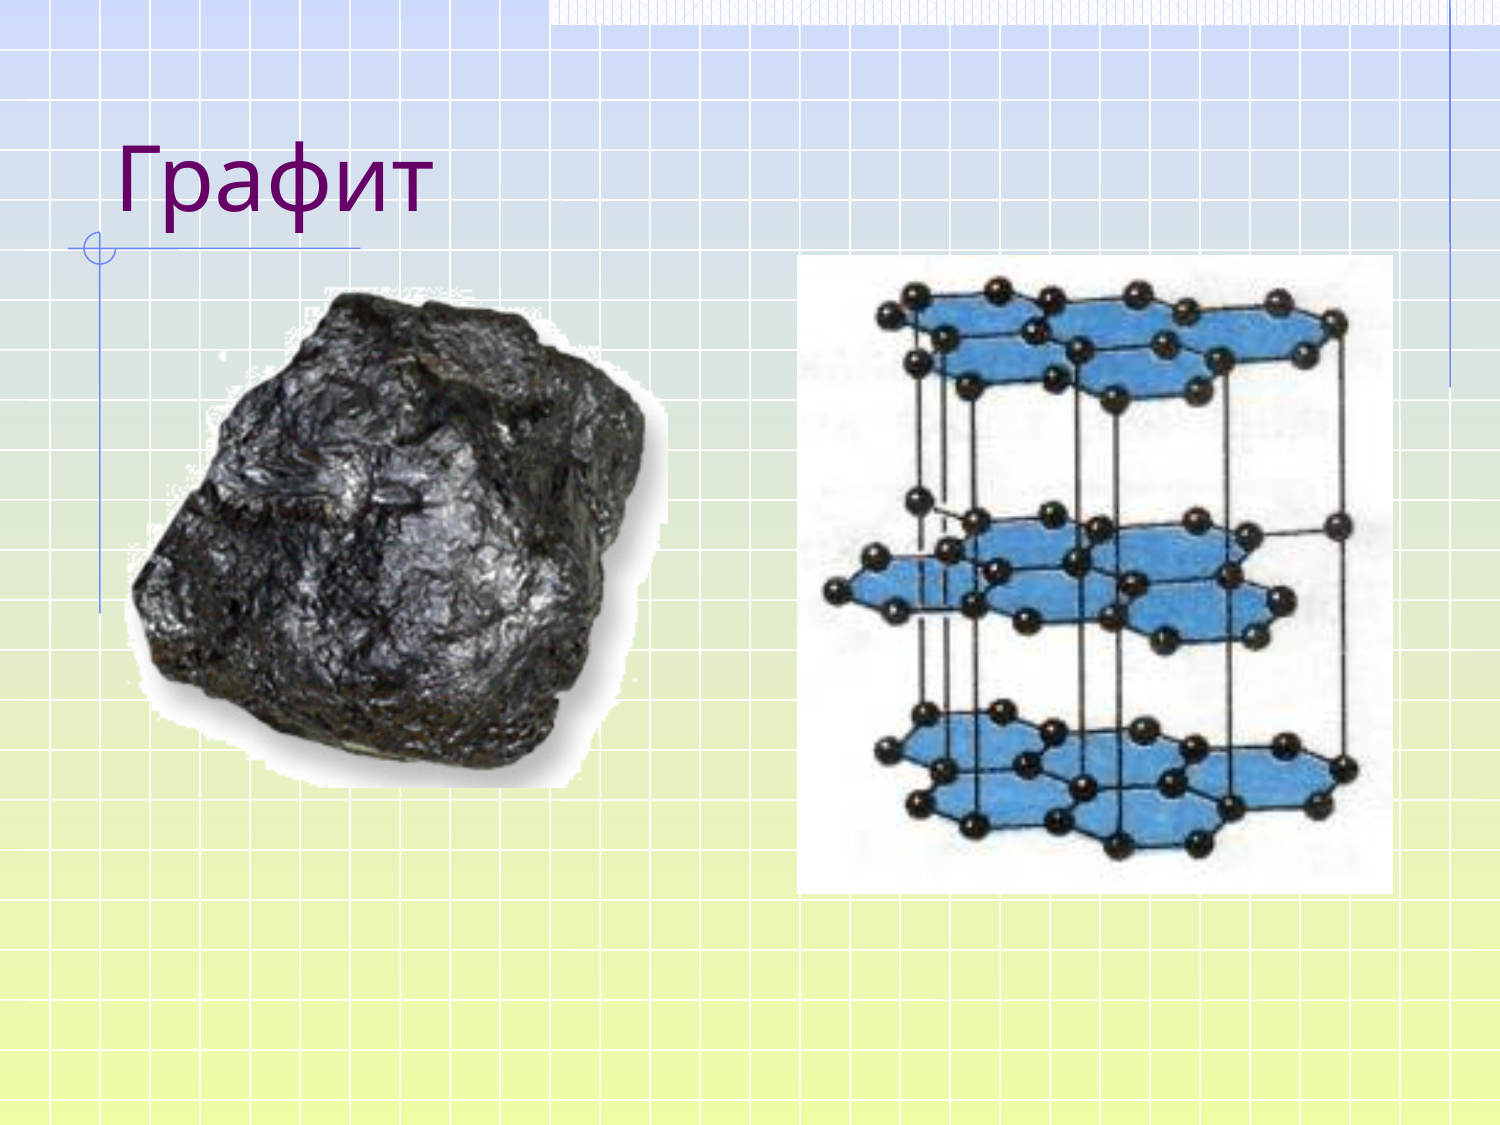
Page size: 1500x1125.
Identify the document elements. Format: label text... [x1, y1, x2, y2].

picture [796, 255, 1393, 894]
title Графит [99, 49, 1376, 238]
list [123, 278, 668, 789]
